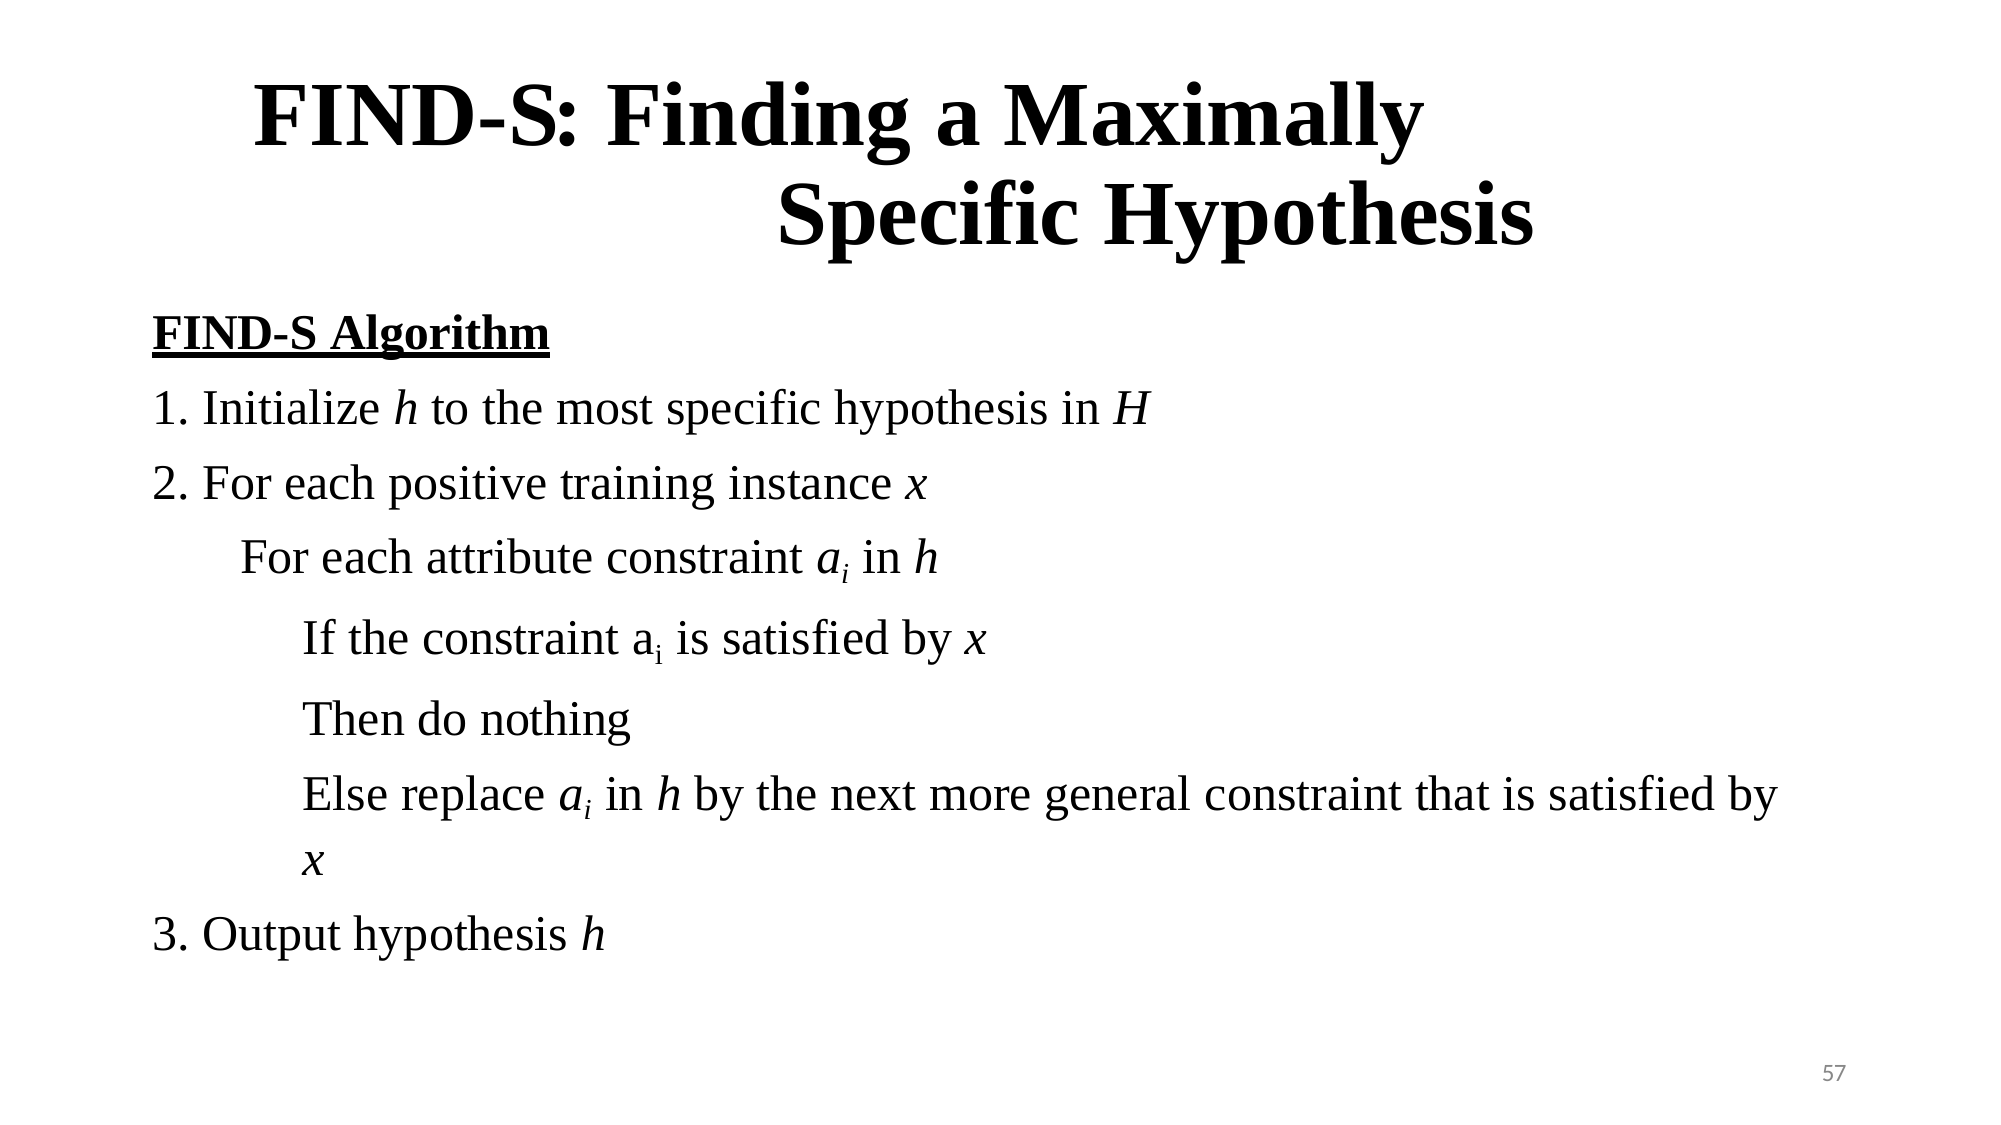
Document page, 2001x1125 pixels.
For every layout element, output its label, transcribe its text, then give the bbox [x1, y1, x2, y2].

slide_number 57 [1815, 1060, 1856, 1125]
title FIND-S: Finding a Maximally Specific Hypothesis [251, 50, 1749, 264]
text_box FIND-S Algorithm Initialize h to the most specific hypothesis in H For each positive training instance x For each attribute constraint ai in h If the constraint ai is satisfied by x Then do nothing Else replace ai in h by the next more general constraint that is satisfied by x Output hypothesis h [148, 282, 1813, 961]
